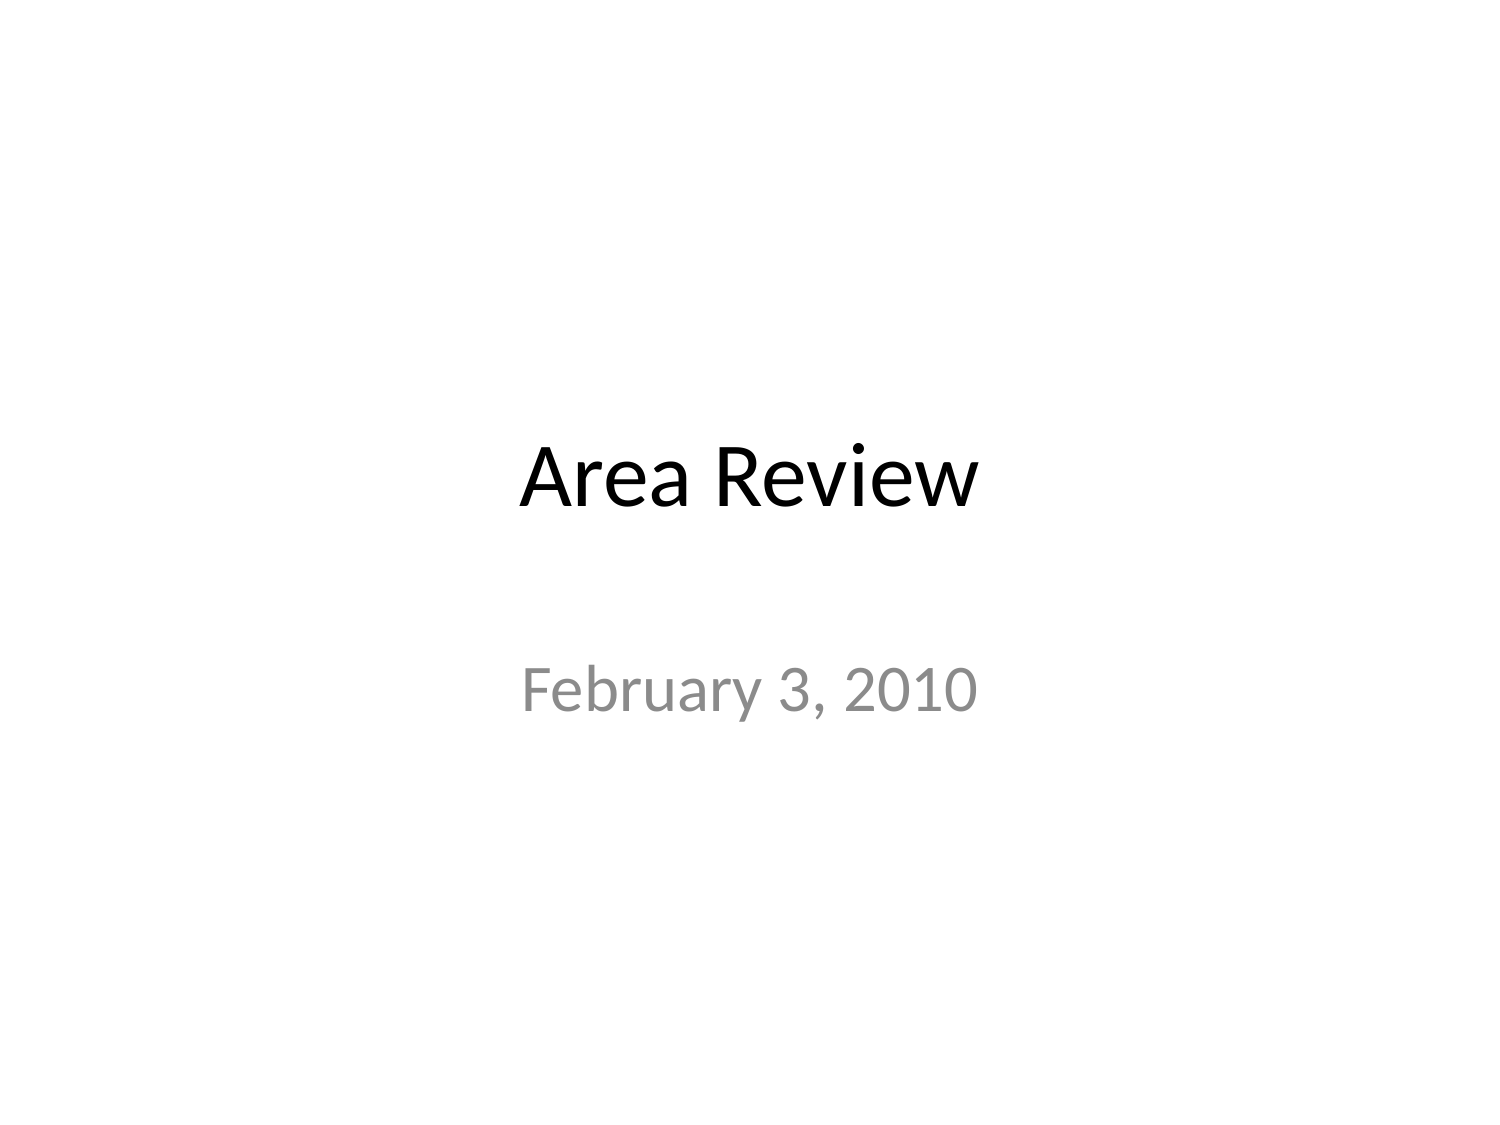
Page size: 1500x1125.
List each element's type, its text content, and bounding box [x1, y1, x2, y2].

title Area Review [112, 349, 1388, 591]
subtitle February 3, 2010 [225, 637, 1275, 925]
